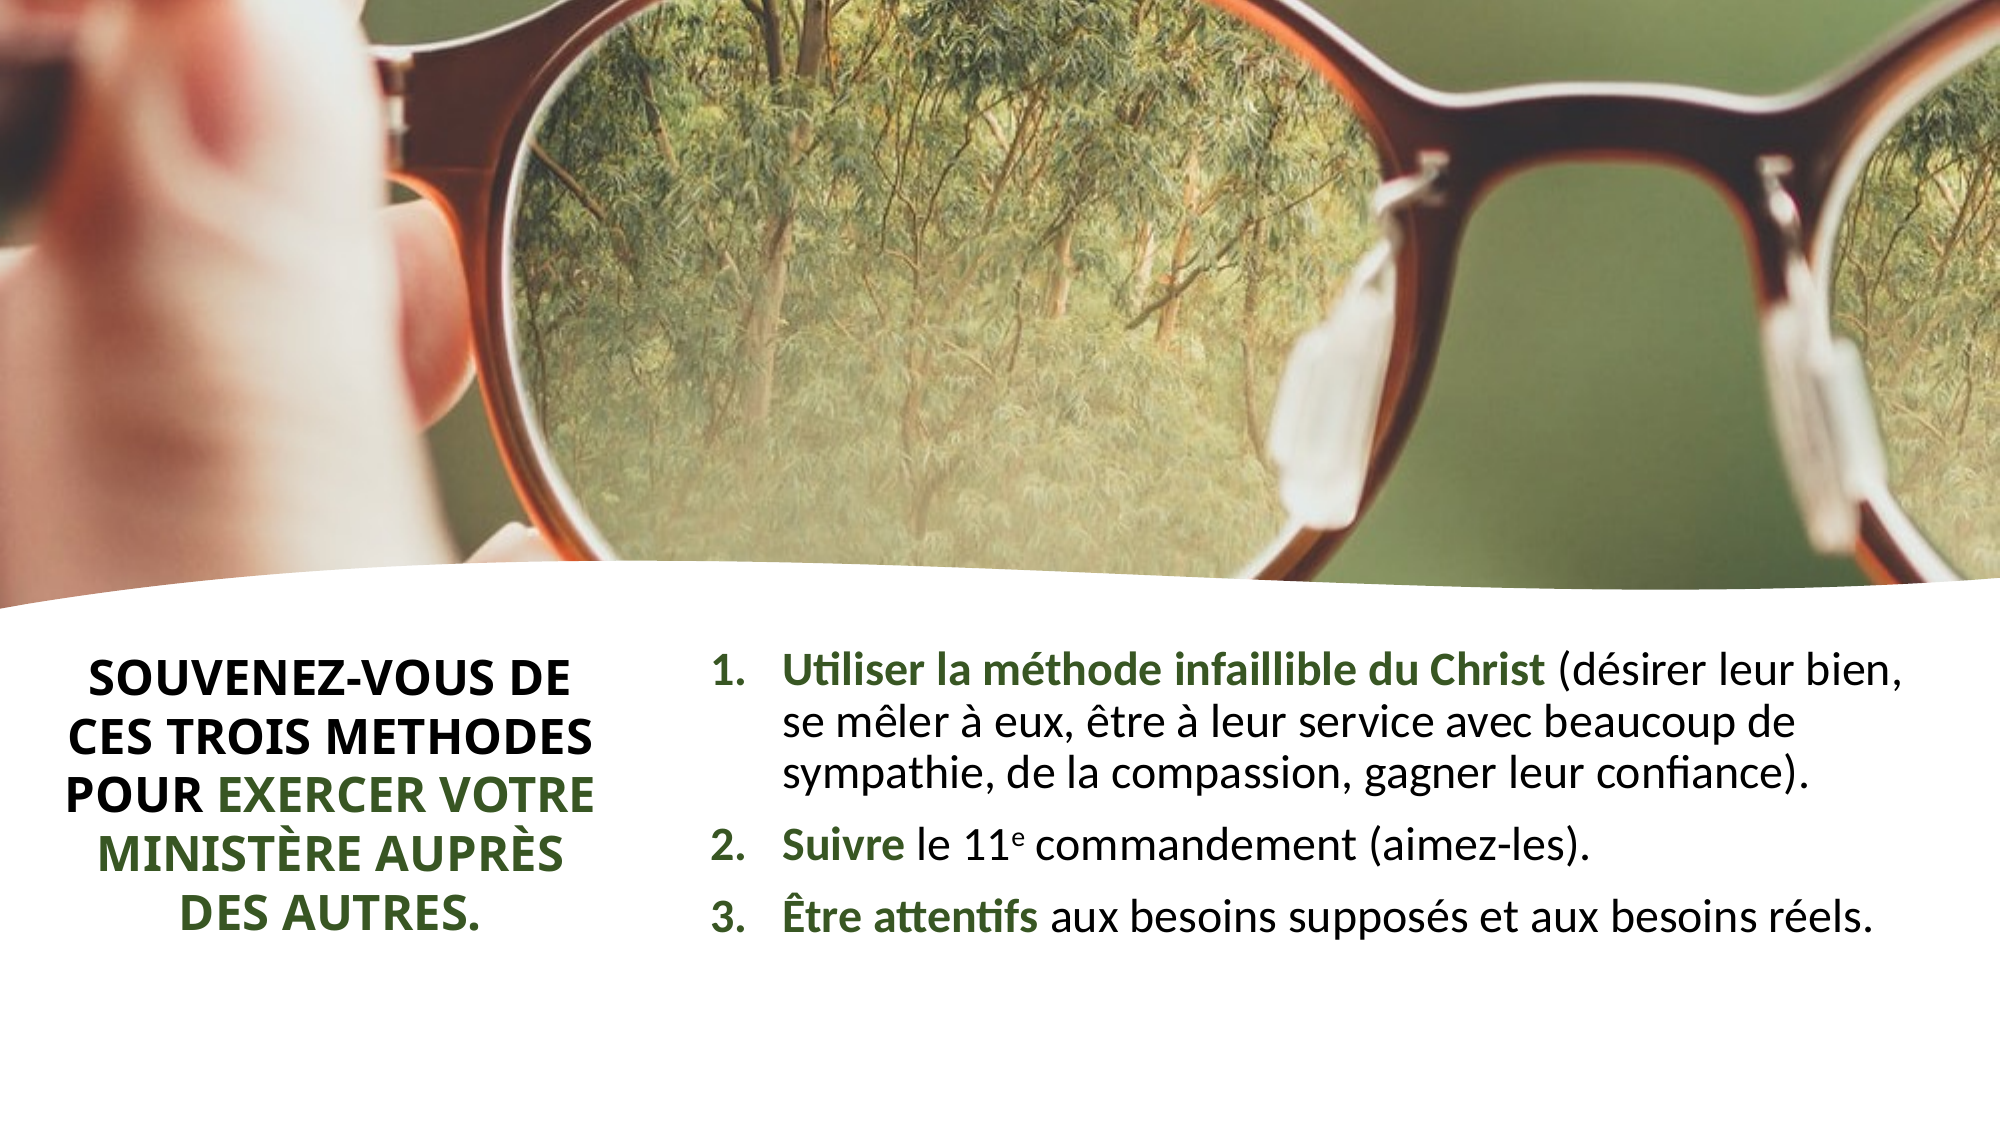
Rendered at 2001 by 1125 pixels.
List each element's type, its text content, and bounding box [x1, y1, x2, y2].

title SOUVENEZ-VOUS DE CES TROIS METHODES POUR EXERCER VOTRE MINISTÈRE AUPRÈS DES AUTRES. [42, 609, 619, 1027]
list Utiliser la méthode infaillible du Christ (désirer leur bien, se mêler à eux, être à leur service avec beaucoup de sympathie, de la compassion, gagner leur confiance). Suivre le 11e commandement (aimez-les). Être attentifs aux besoins supposés et aux besoins réels. [695, 609, 1924, 995]
picture [0, 0, 2000, 609]
